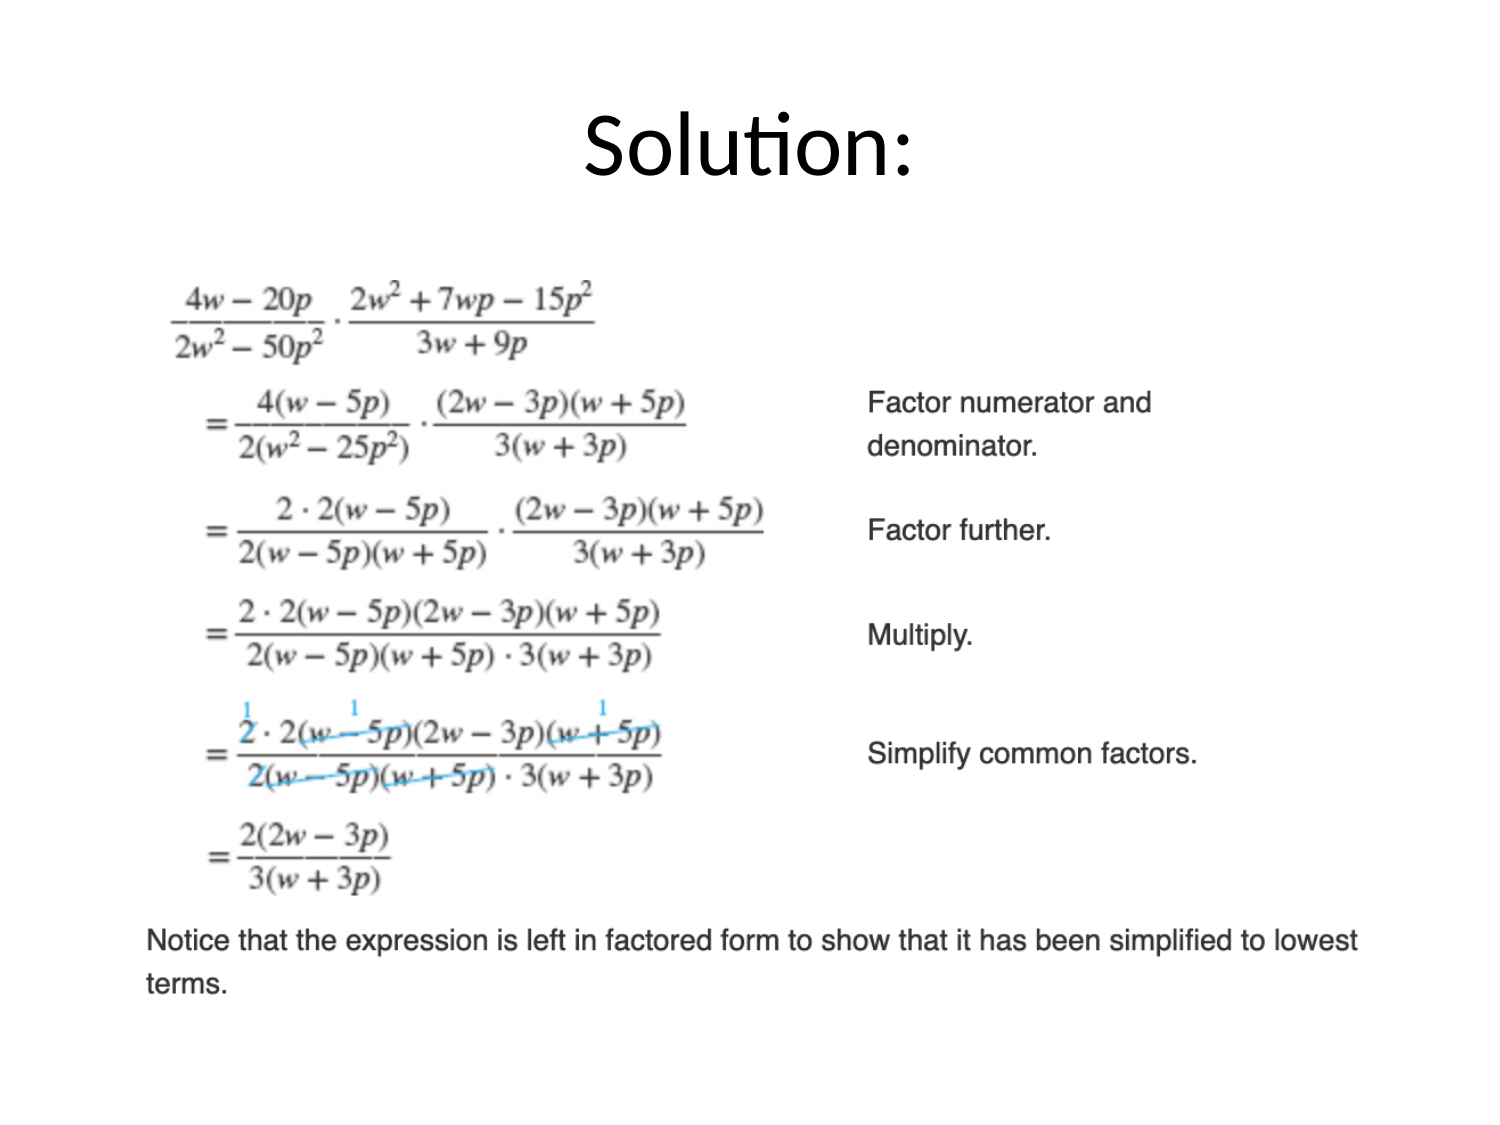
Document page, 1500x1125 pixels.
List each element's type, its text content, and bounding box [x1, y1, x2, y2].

title Solution: [75, 45, 1425, 233]
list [74, 262, 1426, 1006]
